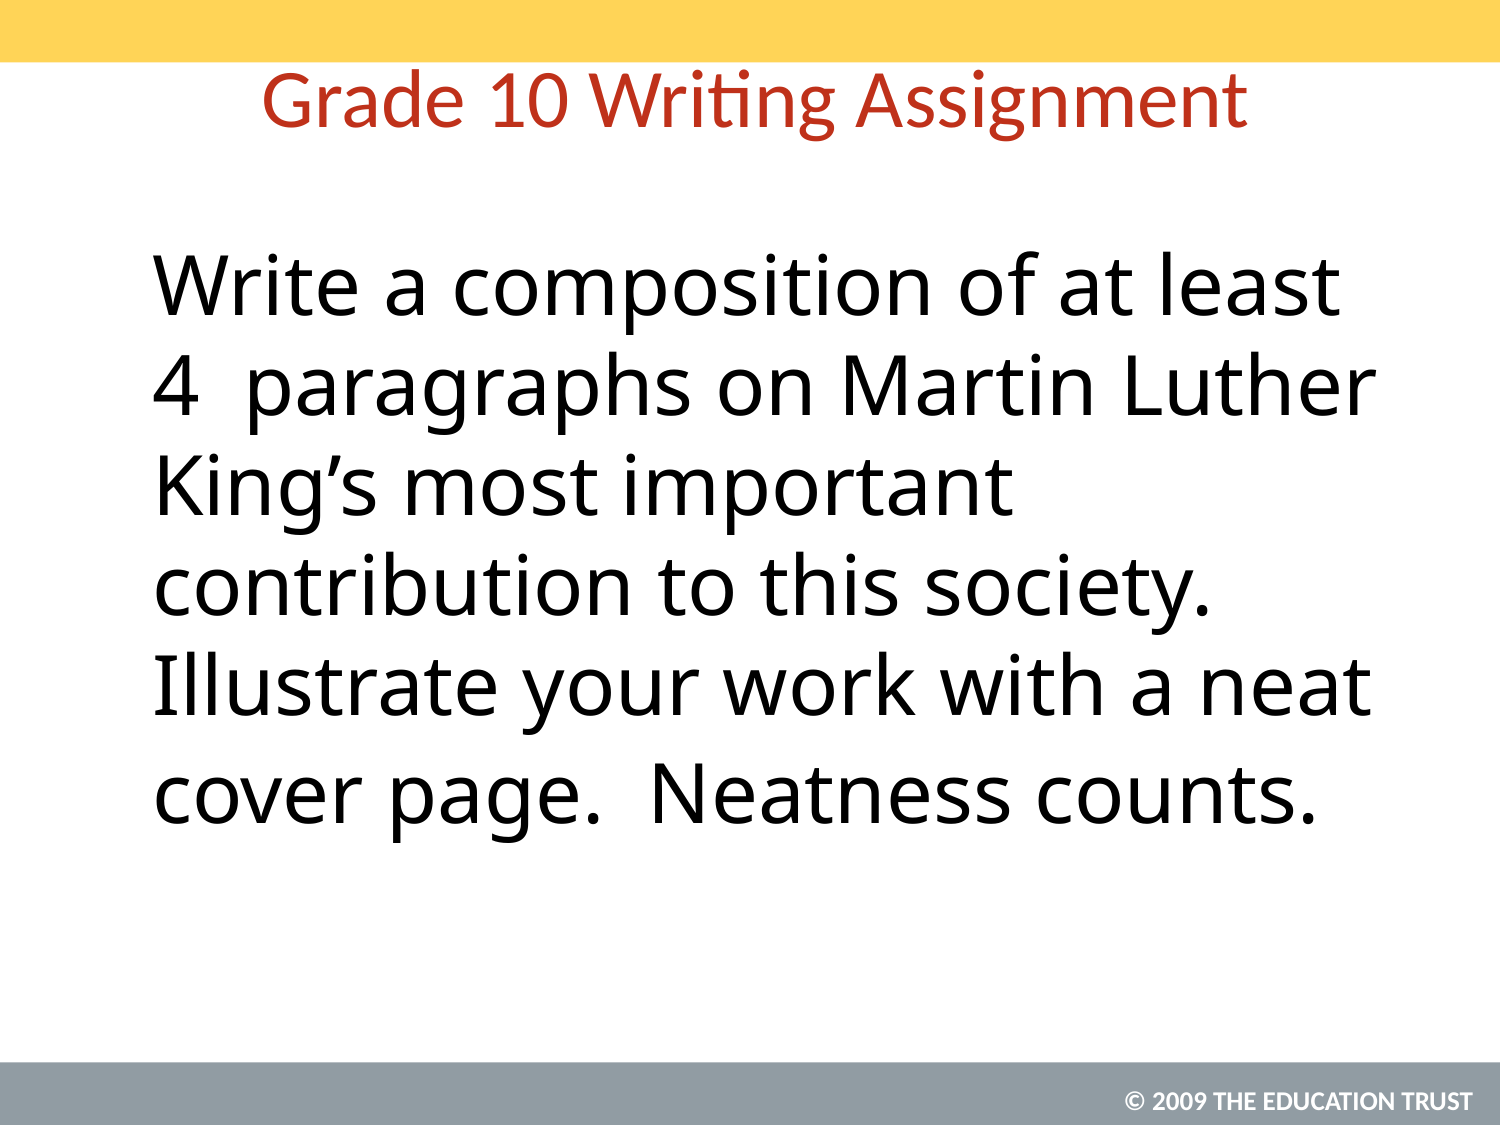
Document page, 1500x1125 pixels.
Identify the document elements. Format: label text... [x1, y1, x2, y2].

text_box Write a composition of at least 4 paragraphs on Martin Luther King’s most important contribution to this society. Illustrate your work with a neat cover page. Neatness counts. [137, 224, 1413, 960]
title Grade 10 Writing Assignment [49, 24, 1463, 163]
